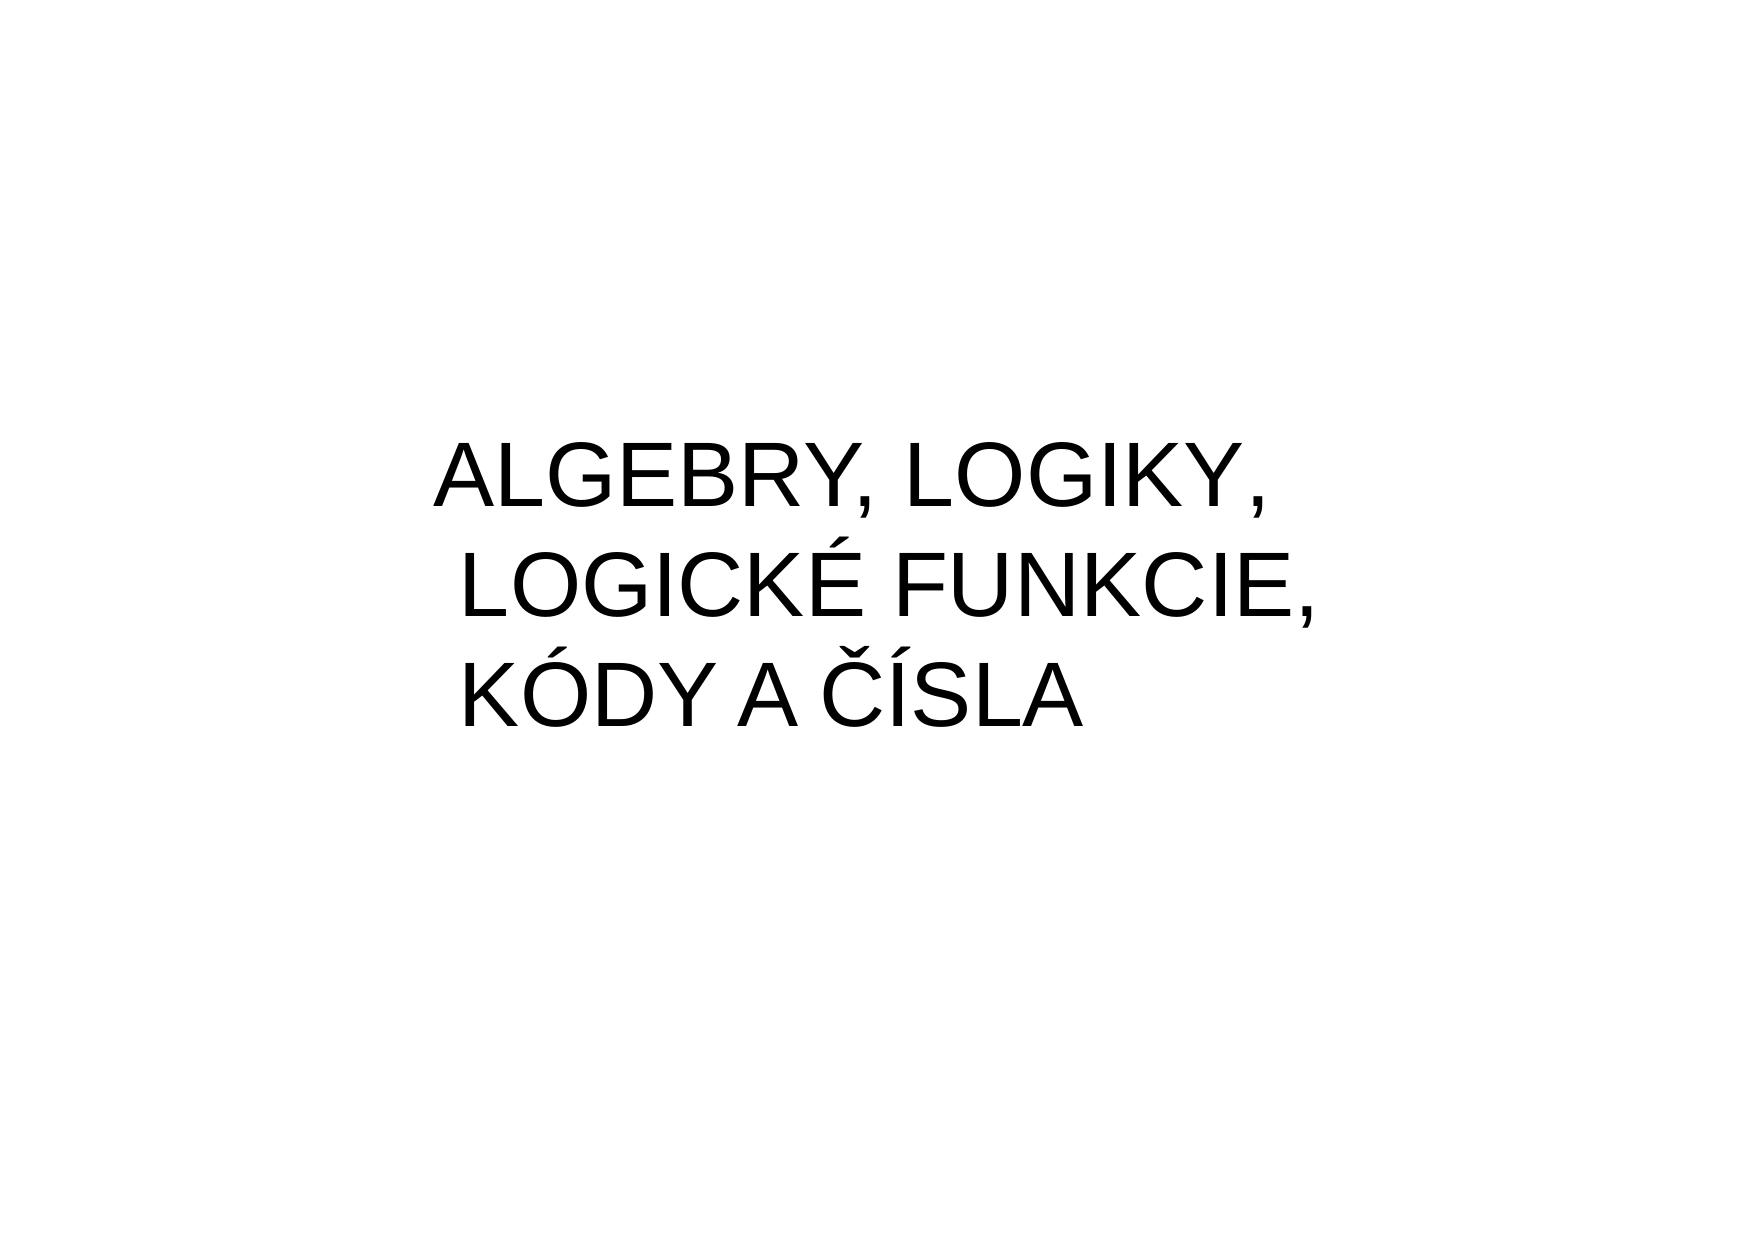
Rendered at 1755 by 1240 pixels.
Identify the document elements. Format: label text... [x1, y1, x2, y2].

text_box ALGEBRY, LOGIKY, LOGICKÉ FUNKCIE, KÓDY A ČÍSLA [431, 414, 1503, 970]
